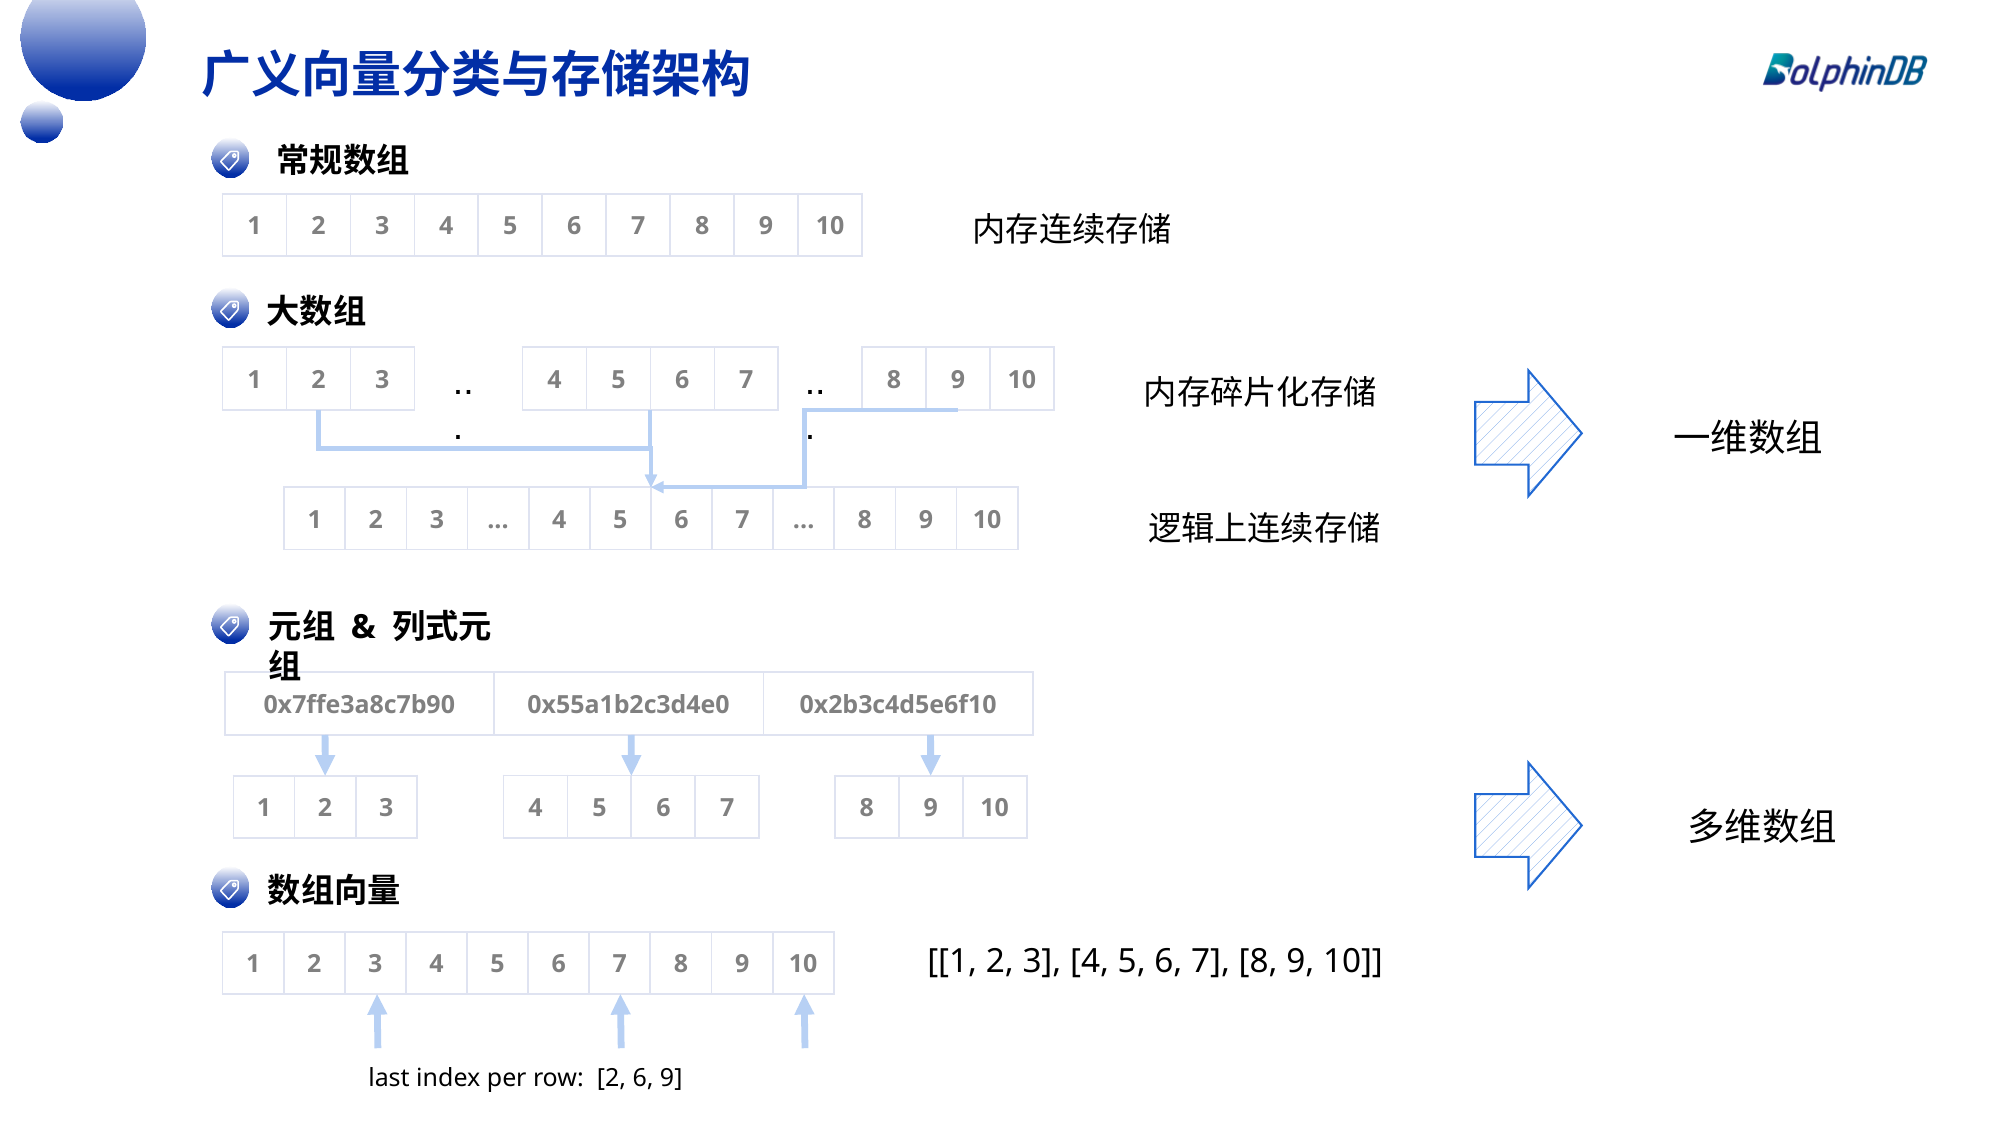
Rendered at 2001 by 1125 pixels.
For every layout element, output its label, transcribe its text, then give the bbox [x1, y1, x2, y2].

text_box 一维数组 [1650, 406, 1847, 466]
text_box ... [844, 349, 851, 454]
table_header 3 [346, 933, 405, 993]
table_header 7 [715, 348, 765, 409]
text_box 逻辑上连续存储 [1133, 499, 1475, 555]
text_box ... [438, 349, 445, 454]
text_box 常规数组 [261, 131, 495, 187]
table_header 5 [568, 776, 630, 837]
table_header 5 [591, 488, 650, 549]
table_header 6 [632, 776, 694, 837]
text_box [1474, 367, 1584, 499]
table_header 6 [529, 933, 588, 993]
table_header 8 [863, 348, 925, 408]
table_header 8 [836, 777, 898, 837]
text_box [1474, 759, 1584, 892]
text_box 元组 & 列式元组 [254, 597, 529, 693]
table_header 2 [295, 777, 355, 837]
table_header 9 [927, 348, 989, 409]
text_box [211, 603, 249, 644]
text_box [19, 99, 64, 144]
text_box 多维数组 [1664, 795, 1860, 855]
table_header 4 [504, 776, 567, 837]
table_header 7 [607, 195, 669, 255]
table_header 0x55a1b2c3d4e0 [495, 673, 763, 734]
table_header 9 [735, 195, 797, 255]
text_box last index per row: [2, 6, 9] [353, 1054, 714, 1100]
table_header 3 [357, 777, 416, 837]
table_header 0x2b3c4d5e6f10 [764, 673, 1032, 734]
table_header 6 [651, 348, 714, 409]
table_header ... [524, 488, 528, 549]
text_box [445, 282, 524, 615]
table_header 2 [287, 195, 350, 255]
table_header 5 [587, 348, 650, 409]
table_header 4 [524, 348, 586, 409]
table_header 2 [285, 933, 344, 993]
table_header 3 [407, 488, 445, 549]
table_header 9 [712, 933, 772, 993]
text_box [211, 137, 249, 178]
table_header 4 [530, 488, 589, 549]
text_box 大数组 [251, 283, 445, 338]
table_header 9 [896, 488, 956, 549]
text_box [765, 294, 844, 602]
table_header 8 [651, 933, 711, 993]
text_box 内存连续存储 [957, 200, 1193, 256]
table_header 4 [415, 195, 477, 255]
table_header 8 [844, 488, 895, 549]
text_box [211, 287, 249, 328]
table_header 7 [590, 933, 649, 993]
table_header 1 [223, 195, 286, 255]
table_header 4 [407, 933, 466, 993]
table_header 10 [991, 348, 1053, 409]
table_header 1 [234, 777, 294, 837]
table_header 9 [900, 777, 962, 837]
table_header 0x7ffe3a8c7b90 [226, 673, 493, 734]
table_header 7 [713, 489, 765, 549]
table_header 2 [346, 488, 406, 549]
picture [1755, 47, 1929, 93]
table_header 3 [351, 195, 414, 255]
table_header 10 [799, 195, 861, 255]
table_header 6 [543, 195, 605, 255]
text_box [[1, 2, 3], [4, 5, 6, 7], [8, 9, 10]] [912, 931, 1471, 987]
table_header 1 [223, 348, 286, 409]
text_box 数组向量 [253, 862, 486, 917]
table_header 10 [774, 933, 833, 993]
table_header 10 [957, 488, 1017, 549]
table_header 7 [696, 776, 758, 837]
text_box [19, 0, 147, 102]
table_header 1 [285, 488, 344, 549]
table_header 1 [223, 933, 283, 993]
table_header 10 [964, 777, 1026, 837]
table_header 3 [351, 348, 414, 409]
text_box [211, 866, 249, 908]
text_box 广义向量分类与存储架构 [163, 35, 808, 110]
table_header 5 [468, 933, 527, 993]
table_header 8 [671, 195, 733, 255]
table_header 6 [652, 489, 711, 549]
text_box 内存碎片化存储 [1129, 363, 1471, 419]
table_header 5 [479, 195, 541, 255]
table_header 2 [287, 348, 350, 409]
